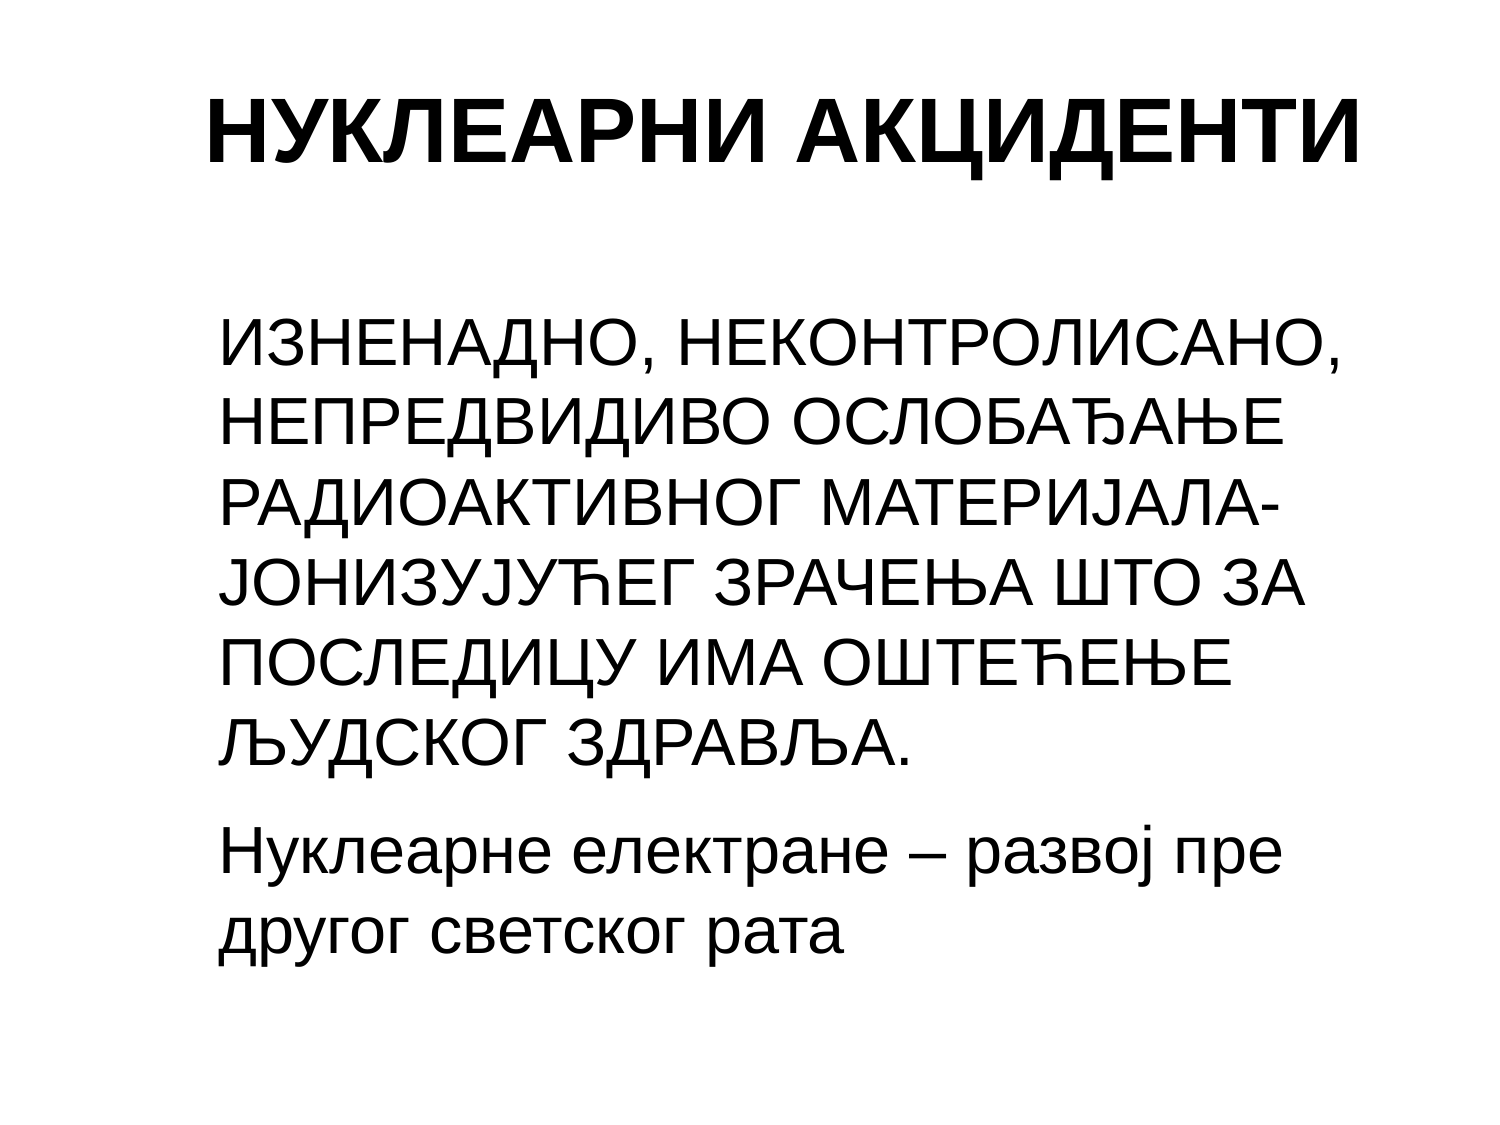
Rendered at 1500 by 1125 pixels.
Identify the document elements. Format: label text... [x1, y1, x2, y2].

title НУКЛЕАРНИ АКЦИДЕНТИ [100, 42, 1471, 359]
list ИЗНЕНАДНО, НЕКОНТРОЛИСАНО, НЕПРЕДВИДИВО ОСЛОБАЂАЊЕ РАДИОАКТИВНОГ МАТЕРИЈАЛА-ЈОНИЗУЈУЋЕГ ЗРАЧЕЊА ШТО ЗА ПОСЛЕДИЦУ ИМА ОШТЕЋЕЊЕ ЉУДСКОГ ЗДРАВЉА. Нуклеарне електране – развој пре другог светског рата [53, 290, 1459, 982]
